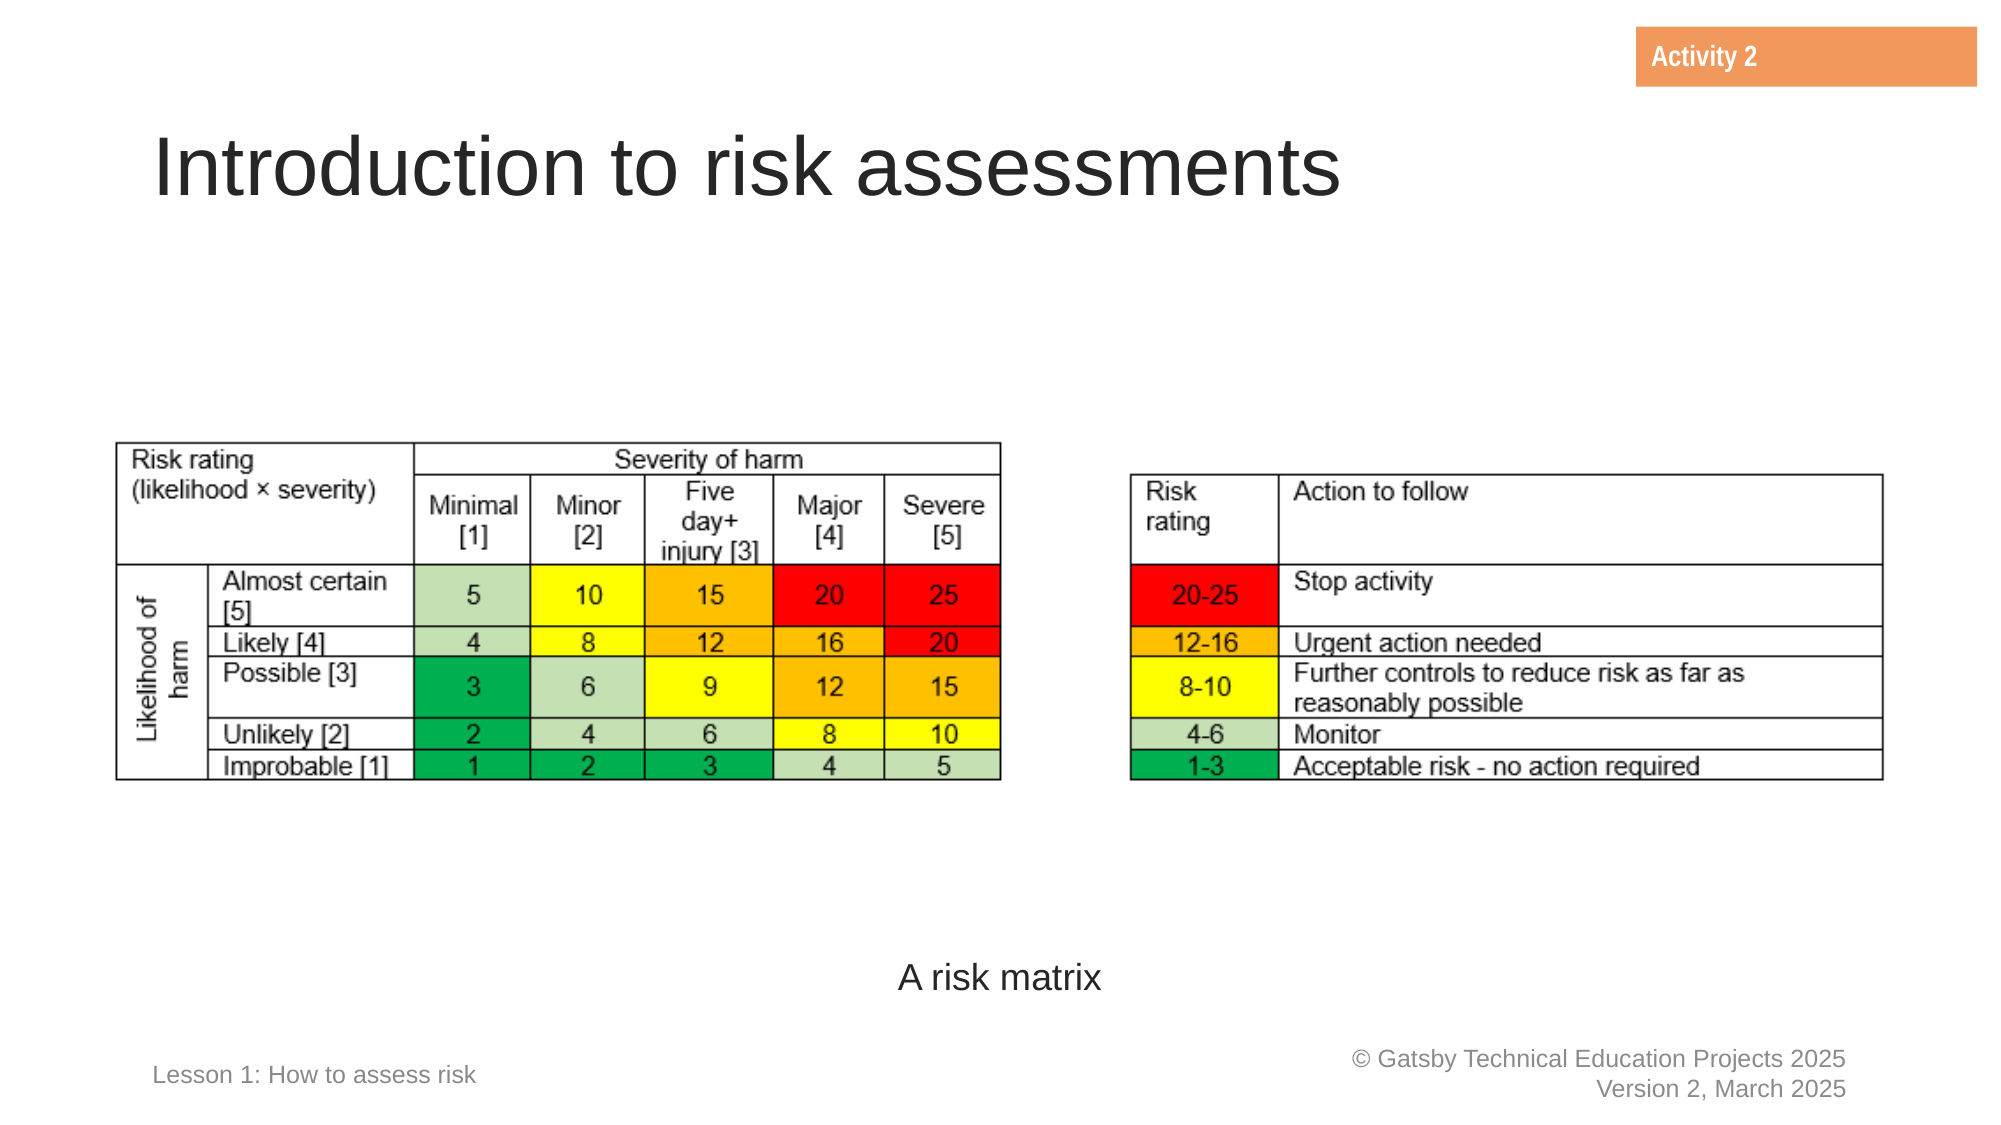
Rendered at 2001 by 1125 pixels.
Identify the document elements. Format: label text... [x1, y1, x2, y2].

list A risk matrix [137, 942, 1863, 1014]
list Lesson 1: How to assess risk [137, 1042, 829, 1103]
picture [92, 409, 1907, 803]
title Introduction to risk assessments [137, 59, 1863, 278]
list Activity 2 [1636, 26, 1978, 87]
